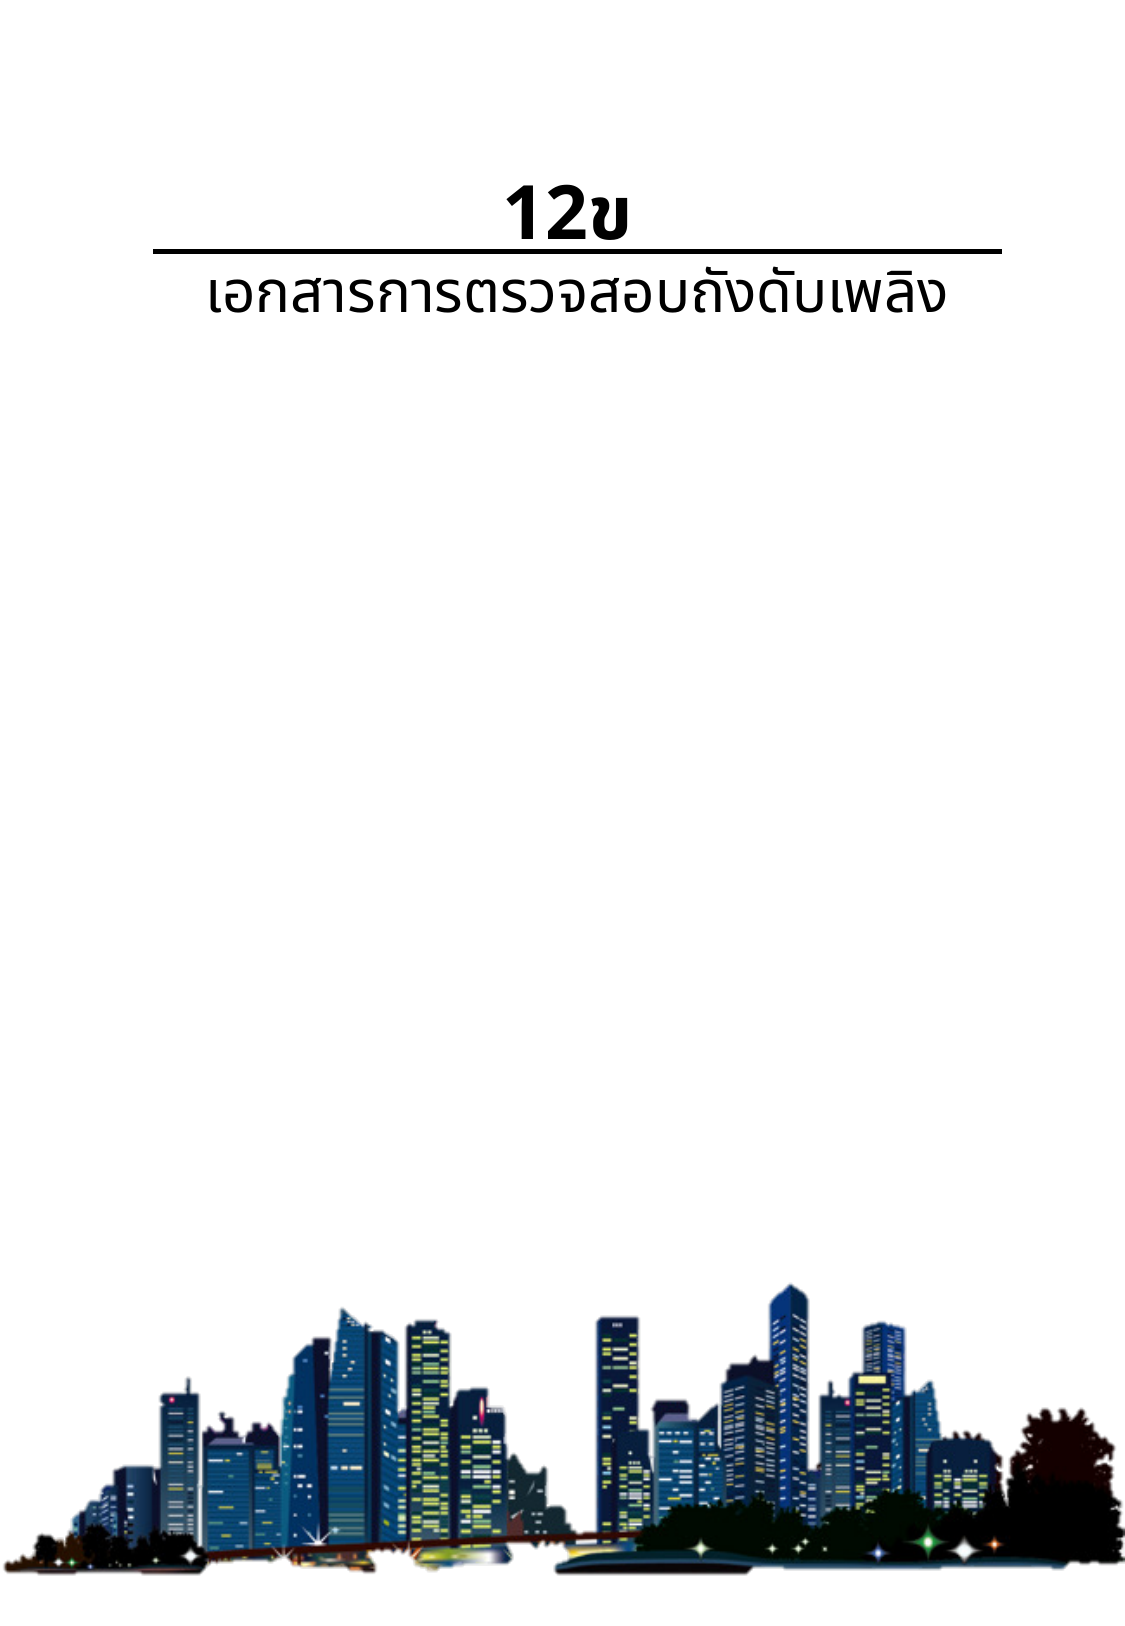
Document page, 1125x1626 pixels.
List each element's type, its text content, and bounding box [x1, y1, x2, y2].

text_box 12ข เอกสารการตรวจสอบถังดับเพลิง [153, 156, 1003, 251]
picture [0, 1148, 1125, 1623]
text_box 12ข เอกสารการตรวจสอบถังดับเพลิง [153, 252, 1003, 332]
